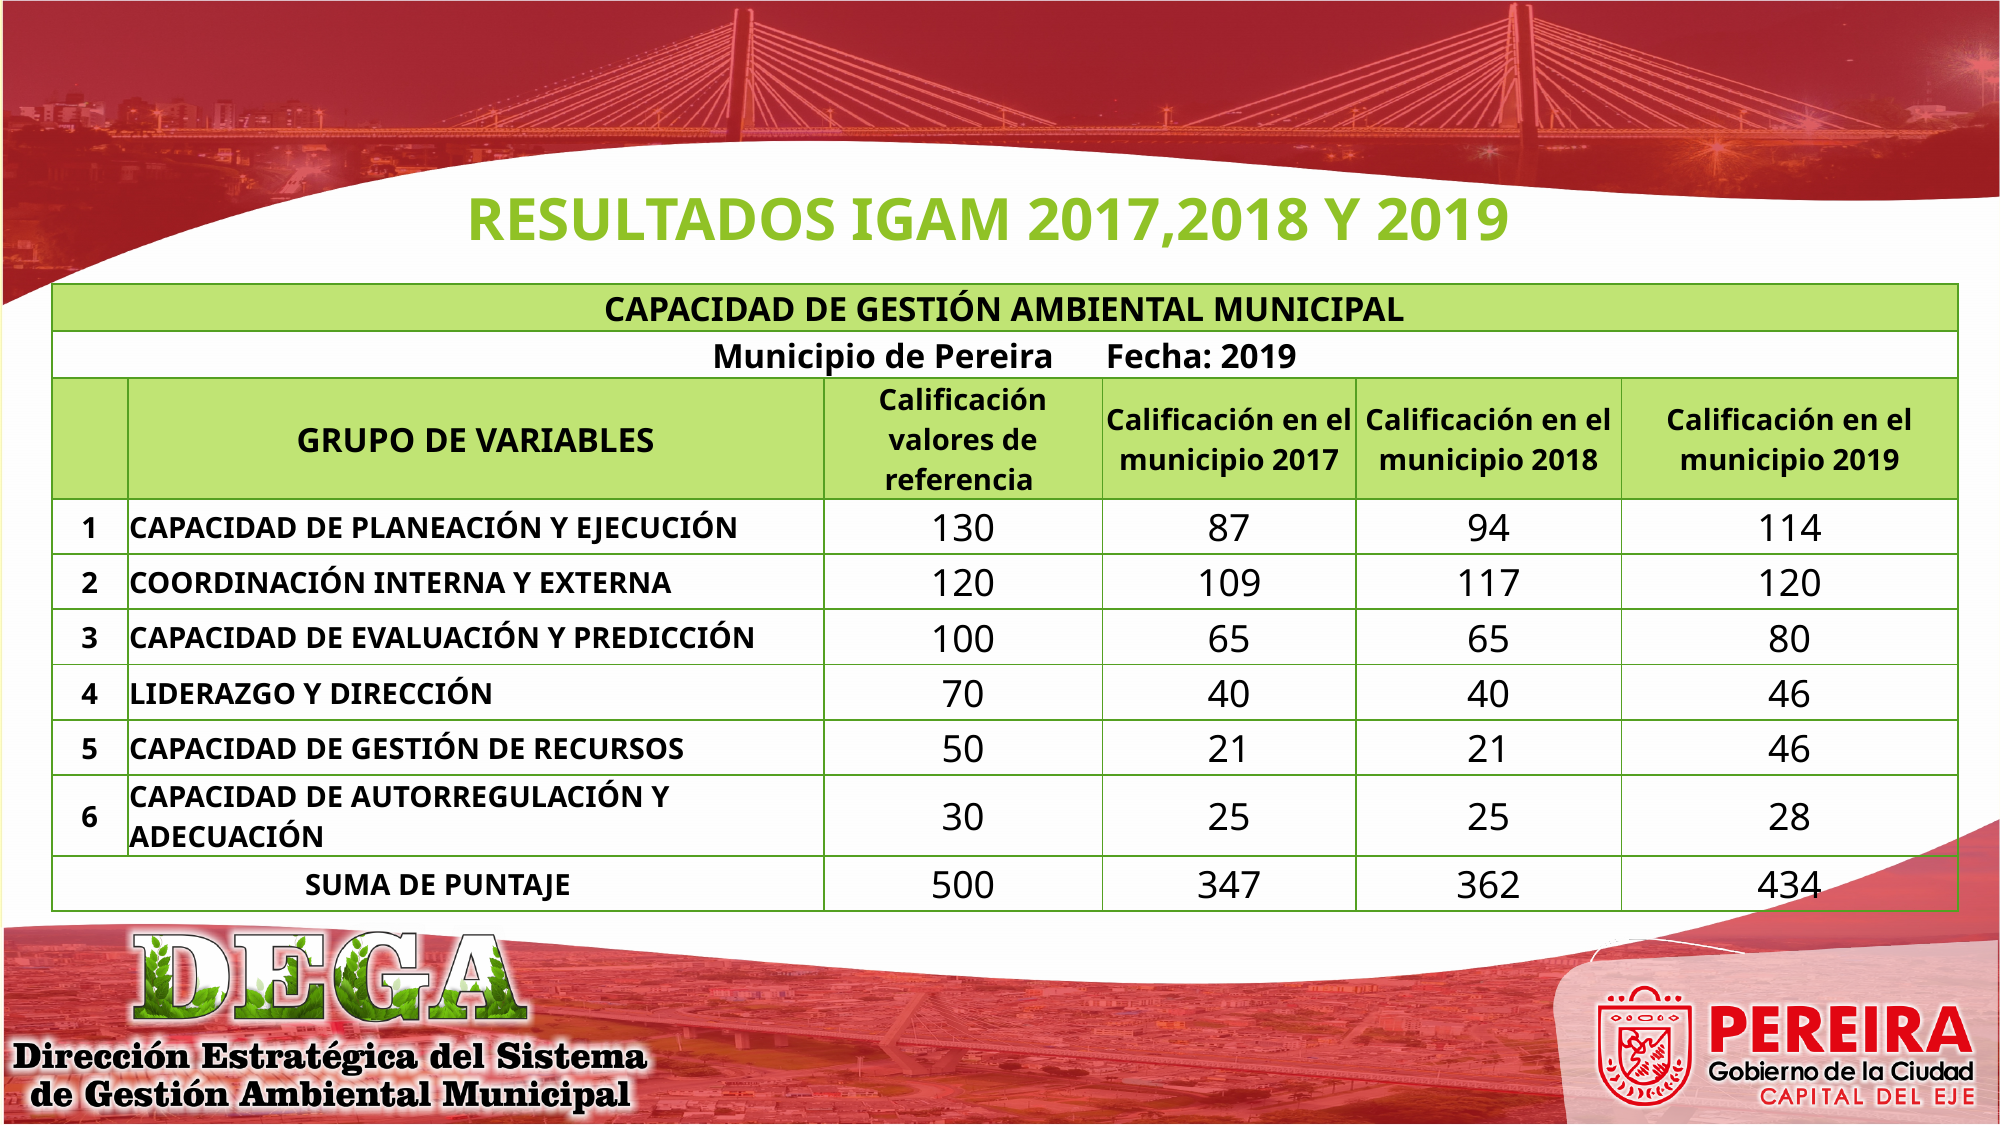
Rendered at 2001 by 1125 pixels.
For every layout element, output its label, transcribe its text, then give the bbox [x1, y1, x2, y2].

table_cell 120 [825, 555, 1102, 608]
table_cell 25 [1357, 776, 1621, 855]
table_cell CAPACIDAD DE PLANEACIÓN Y EJECUCIÓN [129, 500, 823, 553]
table_cell 46 [1622, 721, 1957, 774]
table_cell 130 [825, 500, 1102, 553]
table_cell 500 [825, 857, 1102, 910]
table_cell CAPACIDAD DE AUTORREGULACIÓN Y ADECUACIÓN [129, 776, 823, 855]
table_cell 5 [53, 721, 127, 774]
table_cell 362 [1357, 857, 1621, 910]
table_cell 46 [1622, 665, 1957, 719]
table_cell 2 [53, 555, 127, 608]
table_cell COORDINACIÓN INTERNA Y EXTERNA [129, 555, 823, 608]
table_cell 434 [1622, 857, 1957, 910]
table_cell 40 [1103, 665, 1355, 719]
table_cell CAPACIDAD DE GESTIÓN DE RECURSOS [129, 721, 823, 774]
table_cell 109 [1103, 555, 1355, 608]
table_cell 1 [53, 500, 127, 553]
table_cell 117 [1357, 555, 1621, 608]
table_cell Calificación valores de referencia [825, 379, 1102, 498]
table_cell Calificación en el municipio 2017 [1103, 379, 1355, 498]
table_cell 120 [1622, 555, 1957, 608]
table_cell 70 [825, 665, 1102, 719]
table_cell 114 [1622, 500, 1957, 553]
table_cell GRUPO DE VARIABLES [129, 379, 823, 498]
table_cell 80 [1622, 610, 1957, 664]
table_cell 50 [825, 721, 1102, 774]
table_cell LIDERAZGO Y DIRECCIÓN [129, 665, 823, 719]
table_cell 21 [1357, 721, 1621, 774]
table_cell 30 [825, 776, 1102, 855]
table_cell [53, 379, 127, 498]
table_cell 347 [1103, 857, 1355, 910]
table_cell Calificación en el municipio 2018 [1357, 379, 1621, 498]
table_cell 65 [1357, 610, 1621, 664]
table_cell Calificación en el municipio 2019 [1622, 379, 1957, 498]
table_cell 25 [1103, 776, 1355, 855]
table_cell 94 [1357, 500, 1621, 553]
text_box RESULTADOS IGAM 2017,2018 Y 2019 [282, 174, 1694, 238]
table_cell 100 [825, 610, 1102, 664]
table_cell SUMA DE PUNTAJE [53, 857, 823, 910]
table_cell CAPACIDAD DE EVALUACIÓN Y PREDICCIÓN [129, 610, 823, 664]
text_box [1, 920, 1998, 1125]
table_cell 87 [1103, 500, 1355, 553]
table_cell 21 [1103, 721, 1355, 774]
table_cell 40 [1357, 665, 1621, 719]
table_cell Municipio de Pereira Fecha: 2019 [53, 332, 1957, 377]
table_cell 28 [1622, 776, 1957, 855]
picture [0, 0, 2001, 1125]
table_cell 3 [53, 610, 127, 664]
table_cell 65 [1103, 610, 1355, 664]
table_cell 6 [53, 776, 127, 855]
table_cell 4 [53, 665, 127, 719]
table_header CAPACIDAD DE GESTIÓN AMBIENTAL MUNICIPAL [53, 285, 1957, 330]
